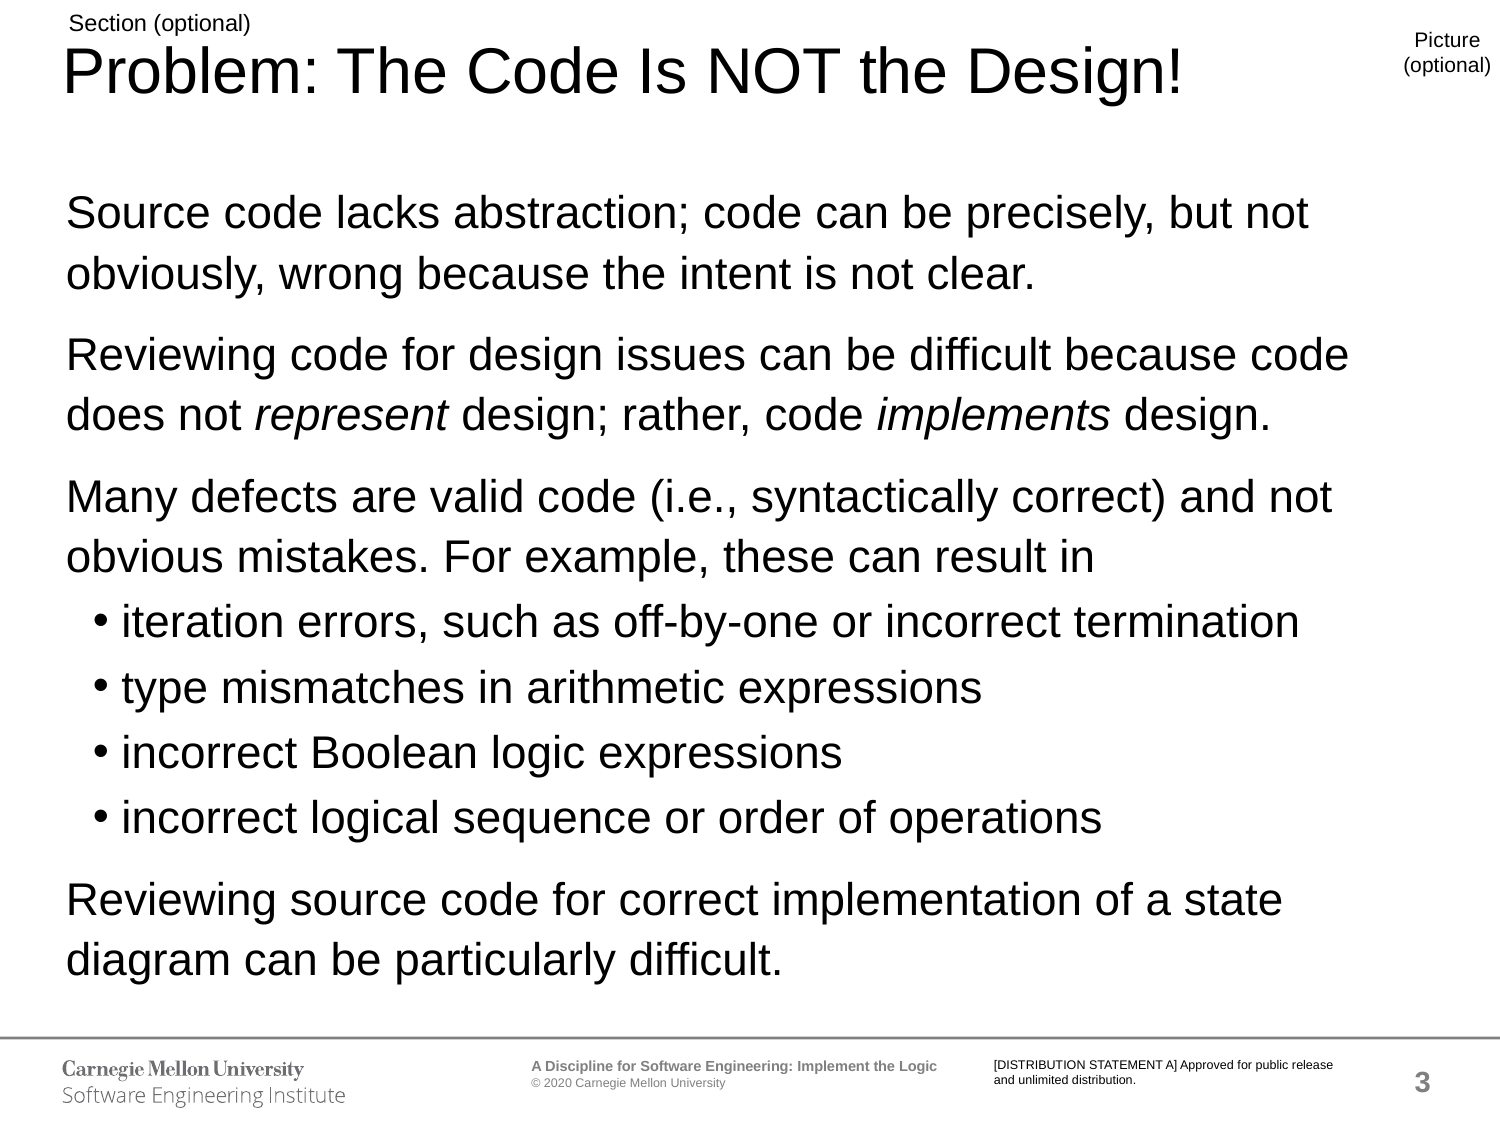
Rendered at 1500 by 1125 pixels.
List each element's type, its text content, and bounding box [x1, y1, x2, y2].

title Problem: The Code Is NOT the Design! [62, 37, 1338, 182]
list Source code lacks abstraction; code can be precisely, but not obviously, wrong because the intent is not clear. Reviewing code for design issues can be difficult because code does not represent design; rather, code implements design. Many defects are valid code (i.e., syntactically correct) and not obvious mistakes. For example, these can result in iteration errors, such as off-by-one or incorrect termination type mismatches in arithmetic expressions incorrect Boolean logic expressions incorrect logical sequence or order of operations Reviewing source code for correct implementation of a state diagram can be particularly difficult. [65, 177, 1431, 1036]
